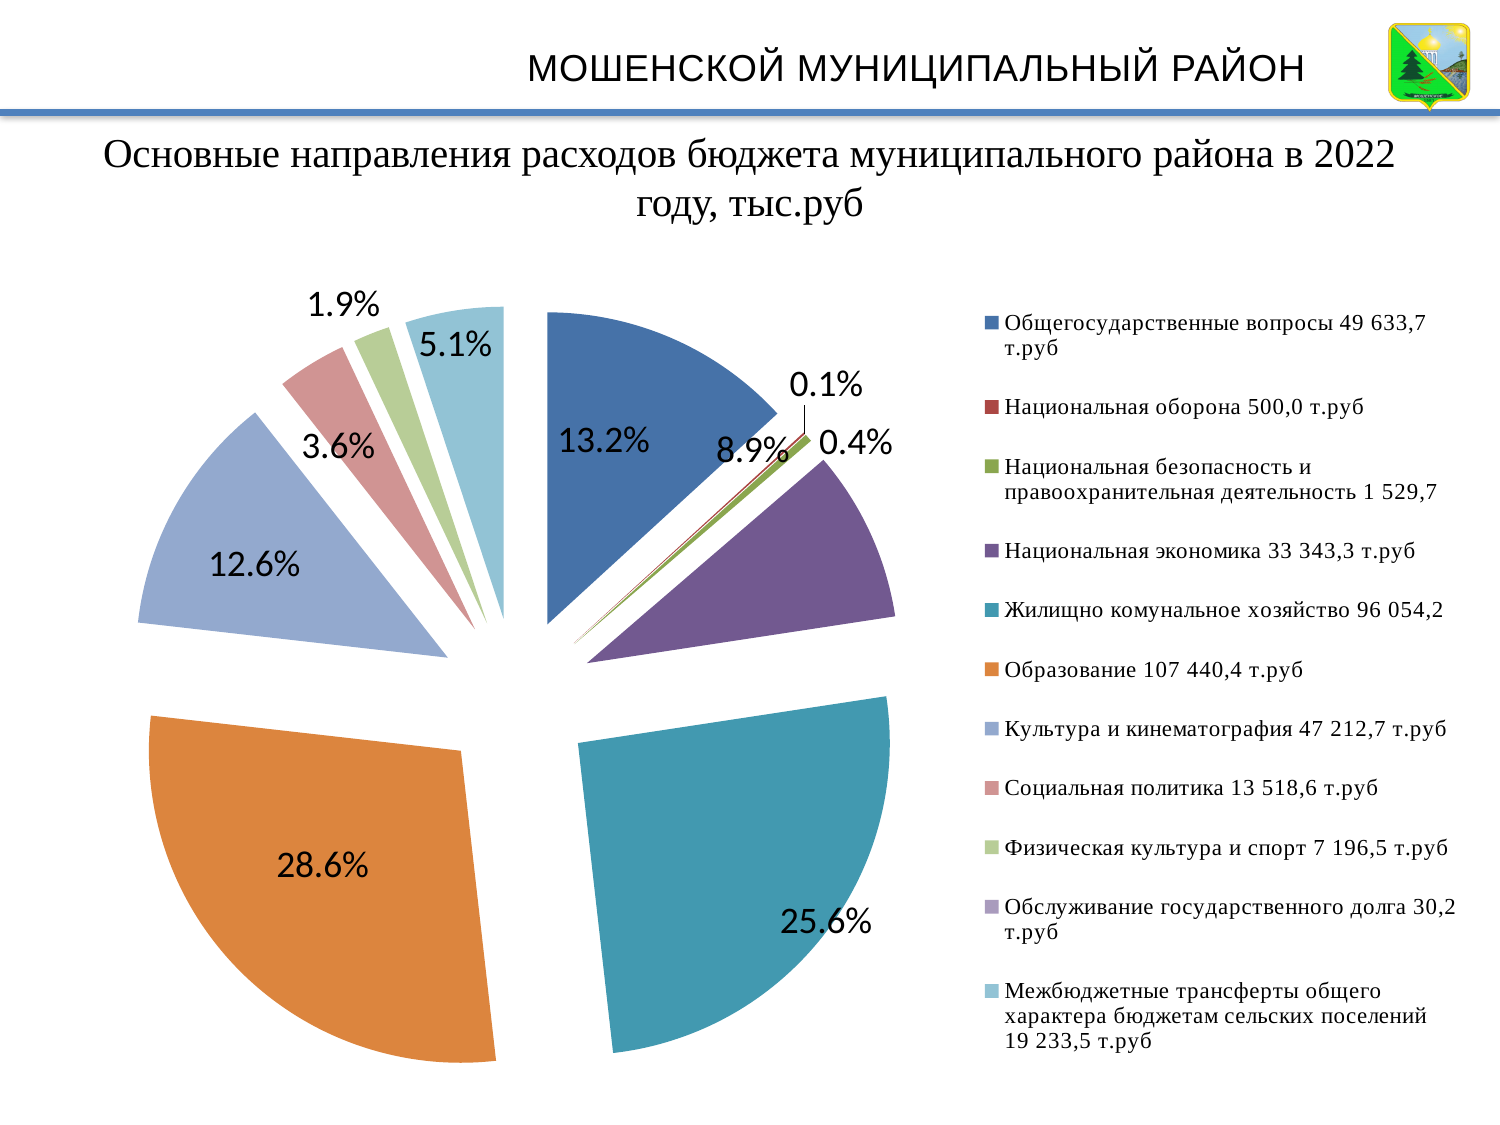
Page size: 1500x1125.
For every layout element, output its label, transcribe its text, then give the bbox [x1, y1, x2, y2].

title Основные направления расходов бюджета муниципального района в 2022 году, тыс.руб [75, 123, 1425, 233]
picture [1387, 21, 1471, 113]
text_box МОШЕНСКОЙ МУНИЦИПАЛЬНЫЙ РАЙОН [512, 36, 1338, 97]
chart [74, 262, 1475, 1090]
